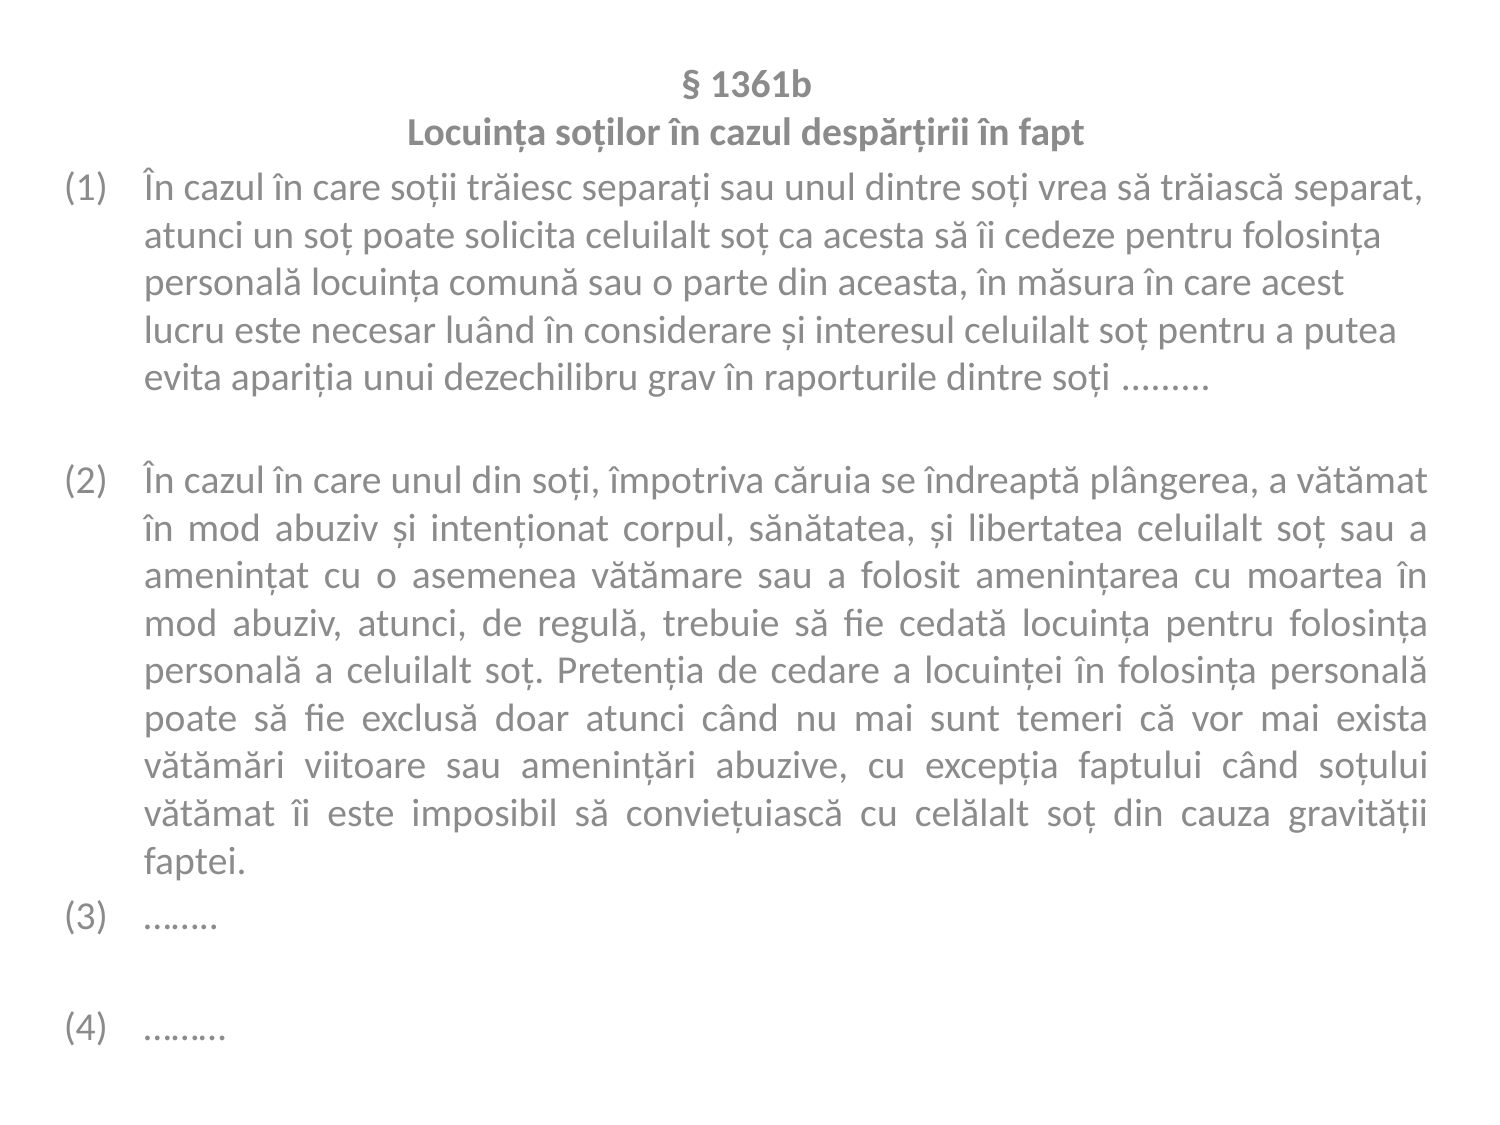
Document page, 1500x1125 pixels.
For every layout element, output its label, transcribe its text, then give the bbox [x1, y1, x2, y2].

subtitle § 1361b Locuința soților în cazul despărțirii în fapt În cazul în care soții trăiesc separați sau unul dintre soți vrea să trăiască separat, atunci un soț poate solicita celuilalt soț ca acesta să îi cedeze pentru folosința personală locuința comună sau o parte din aceasta, în măsura în care acest lucru este necesar luând în considerare și interesul celuilalt soț pentru a putea evita apariția unui dezechilibru grav în raporturile dintre soți ......... În cazul în care unul din soți, împotriva căruia se îndreaptă plângerea, a vătămat în mod abuziv și intenționat corpul, sănătatea, și libertatea celuilalt soț sau a amenințat cu o asemenea vătămare sau a folosit amenințarea cu moartea în mod abuziv, atunci, de regulă, trebuie să fie cedată locuința pentru folosința personală a celuilalt soț. Pretenția de cedare a locuinței în folosința personală poate să fie exclusă doar atunci când nu mai sunt temeri că vor mai exista vătămări viitoare sau amenințări abuzive, cu excepția faptului când soțului vătămat îi este imposibil să conviețuiască cu celălalt soț din cauza gravității faptei. …….. ……… [48, 50, 1446, 1063]
